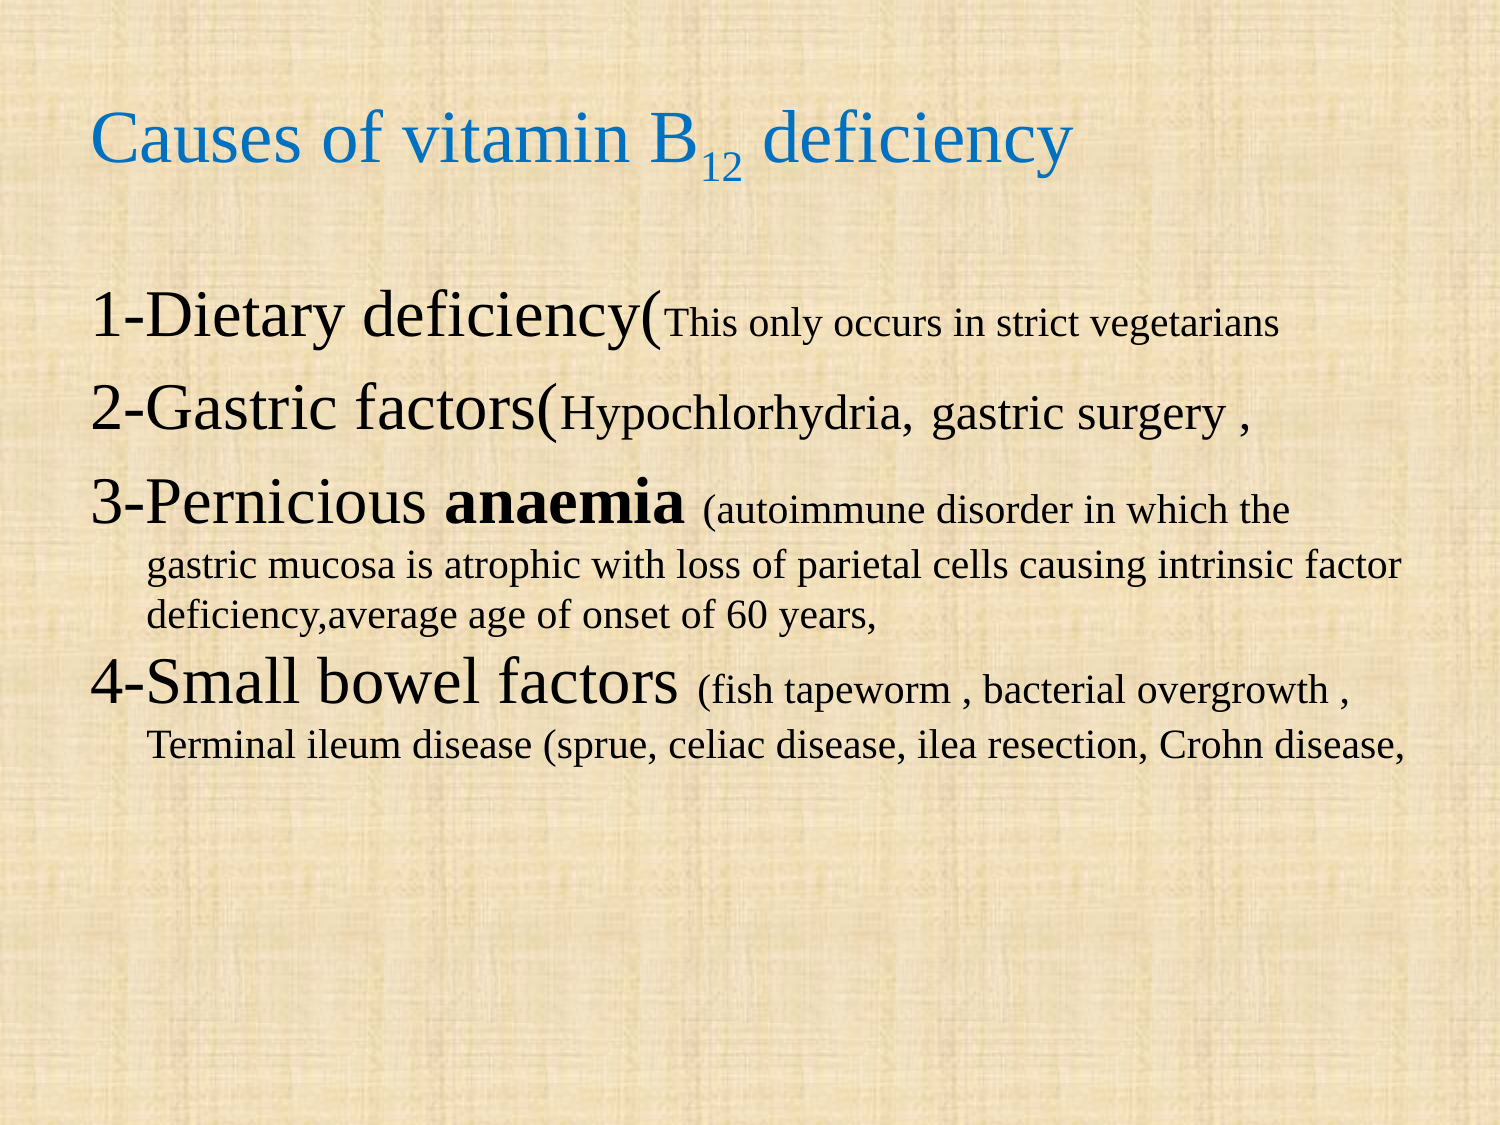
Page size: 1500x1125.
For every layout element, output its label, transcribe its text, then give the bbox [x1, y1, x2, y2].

title Causes of vitamin B12 deficiency [75, 45, 1425, 233]
list 1-Dietary deficiency(This only occurs in strict vegetarians 2-Gastric factors(Hypochlorhydria, gastric surgery , 3-Pernicious anaemia (autoimmune disorder in which the gastric mucosa is atrophic with loss of parietal cells causing intrinsic factor deficiency,average age of onset of 60 years, 4-Small bowel factors (fish tapeworm , bacterial overgrowth , Terminal ileum disease (sprue, celiac disease, ilea resection, Crohn disease, [75, 262, 1425, 1088]
